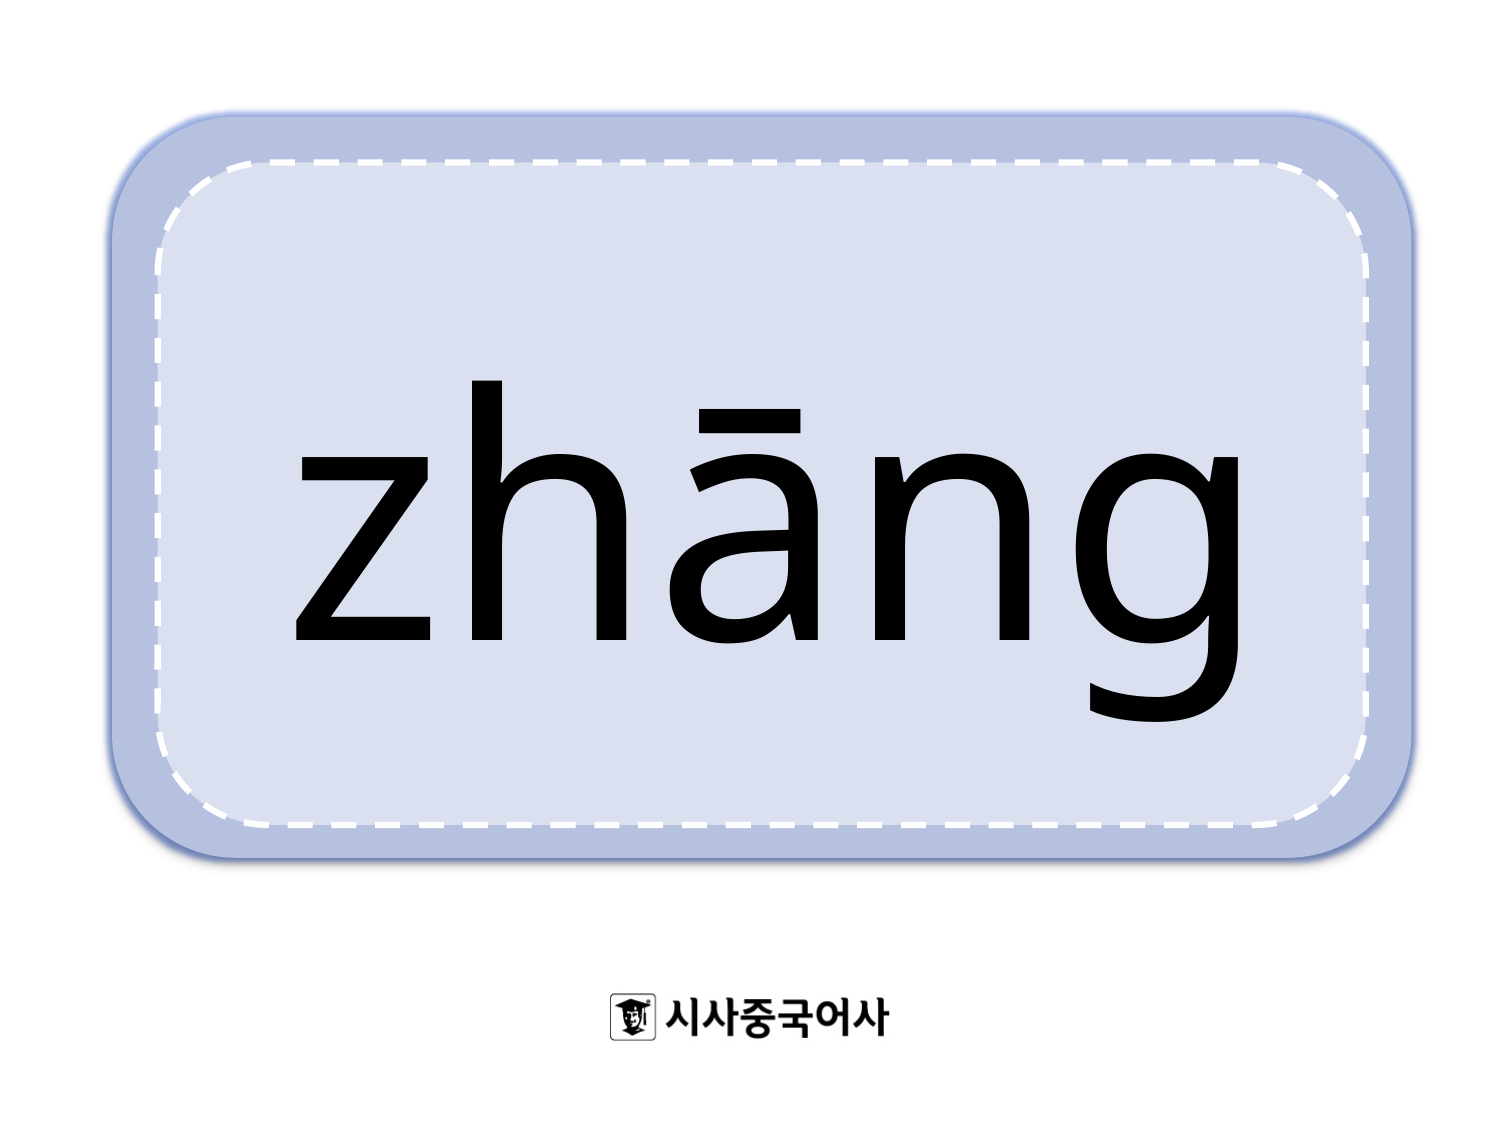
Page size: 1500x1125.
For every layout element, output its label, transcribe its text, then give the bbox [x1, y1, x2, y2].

text_box zhāng [171, 172, 1380, 836]
picture [602, 987, 898, 1047]
text_box [162, 160, 1371, 824]
